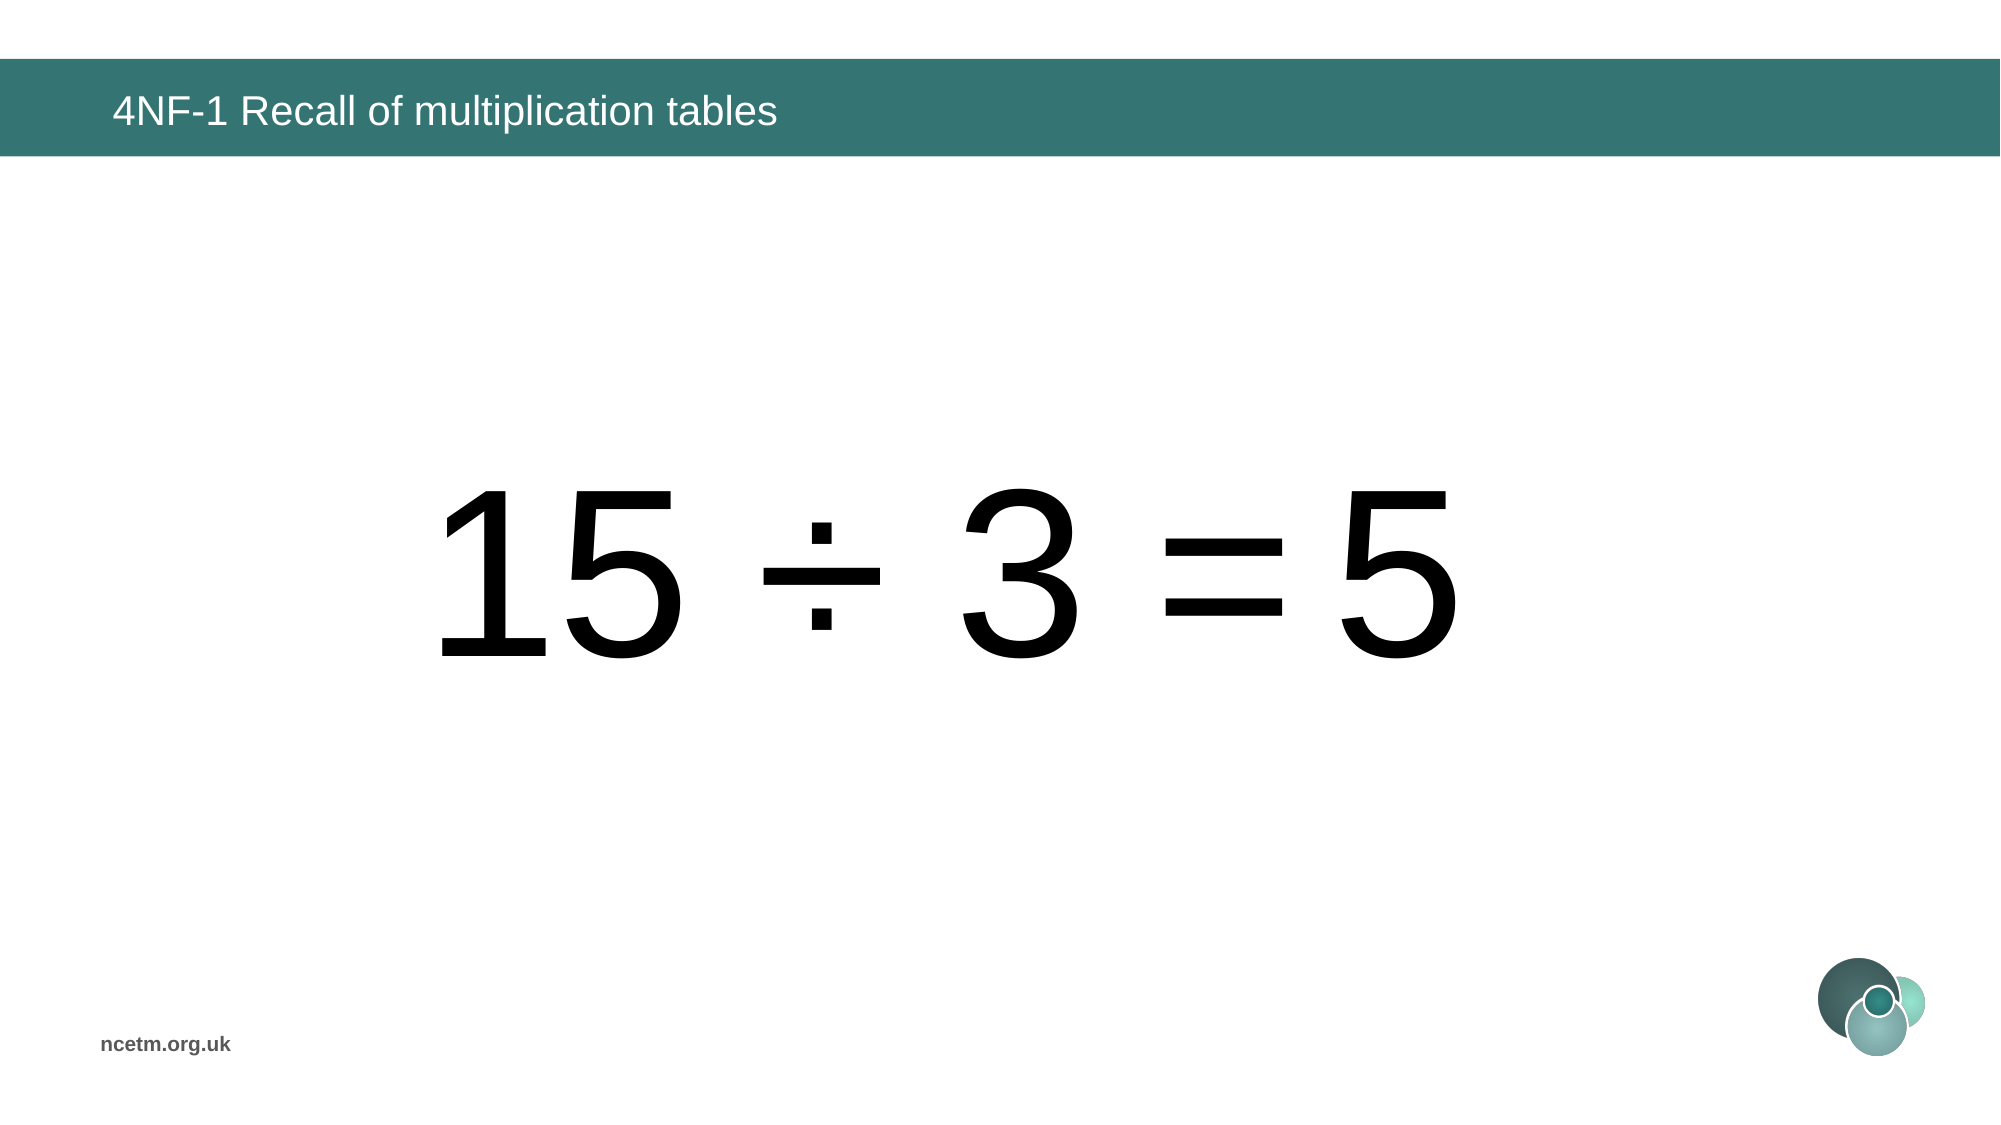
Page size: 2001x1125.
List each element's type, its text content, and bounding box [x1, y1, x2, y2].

title 4NF-1 Recall of multiplication tables [97, 76, 1945, 147]
picture [1818, 958, 1925, 1056]
text_box 5 [1318, 409, 1481, 712]
text_box 15 ÷ 3 = [409, 409, 1318, 712]
